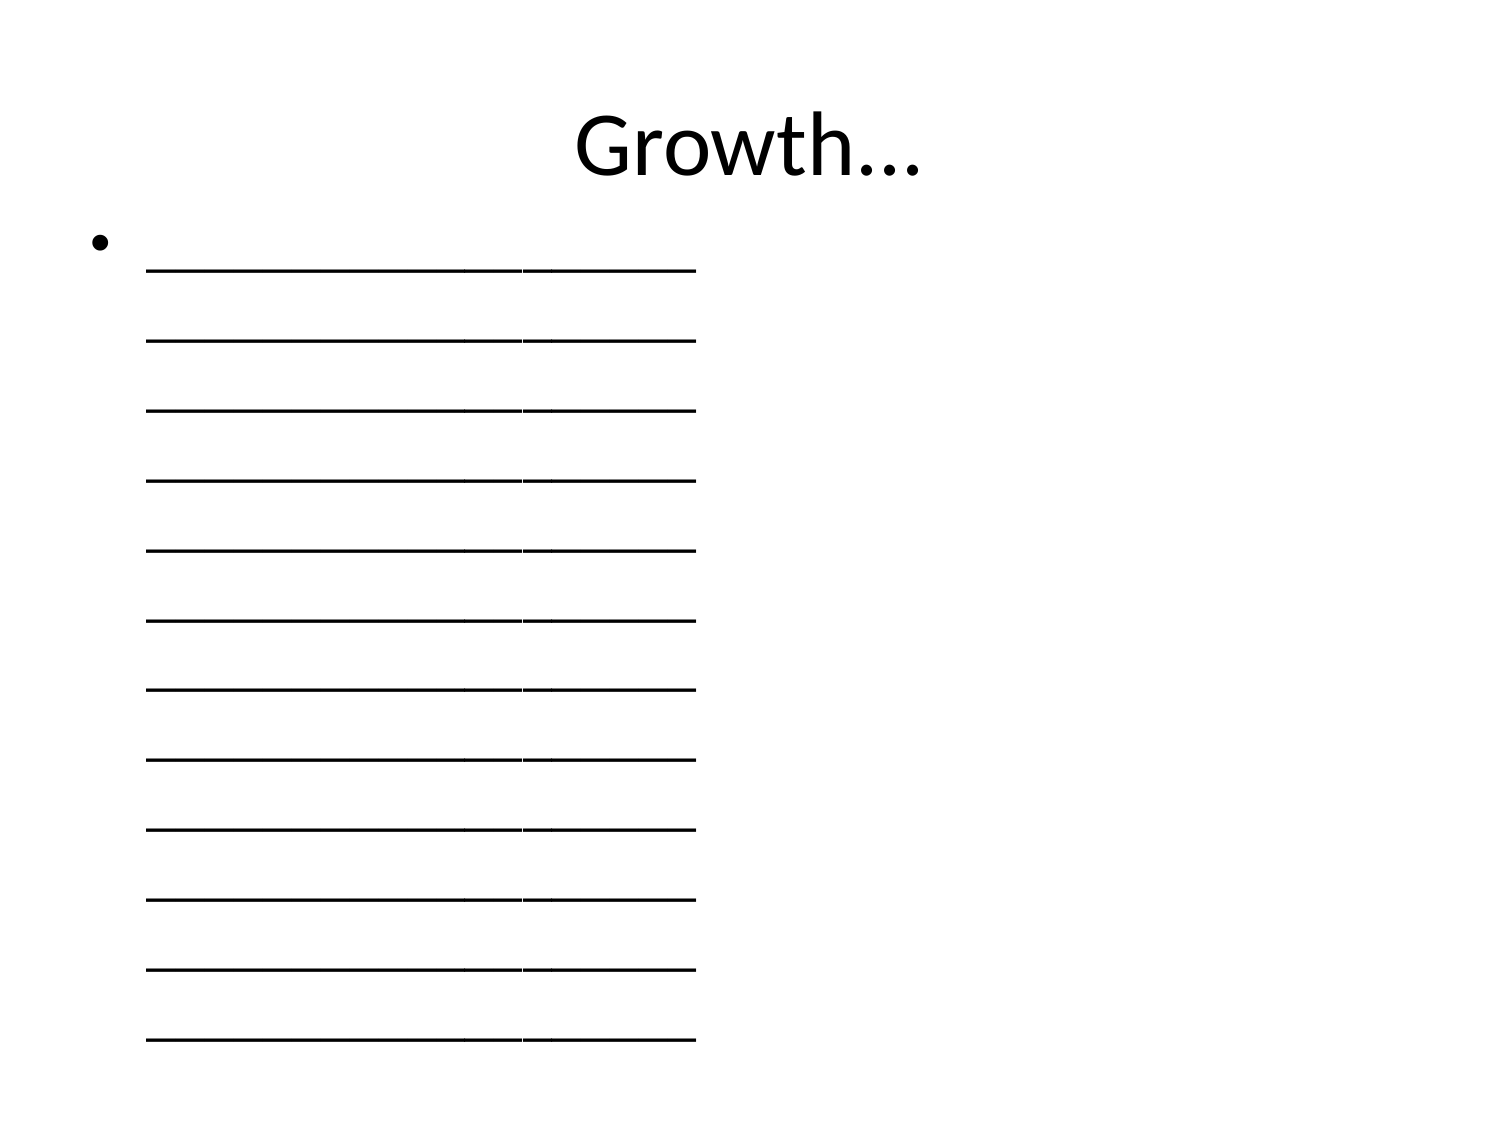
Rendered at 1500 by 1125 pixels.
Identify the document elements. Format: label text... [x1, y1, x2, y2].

list ____________________________________________________________________________________________________________________________________________________________________________________________________________________________________ [75, 200, 738, 1063]
title Growth... [75, 45, 1425, 233]
